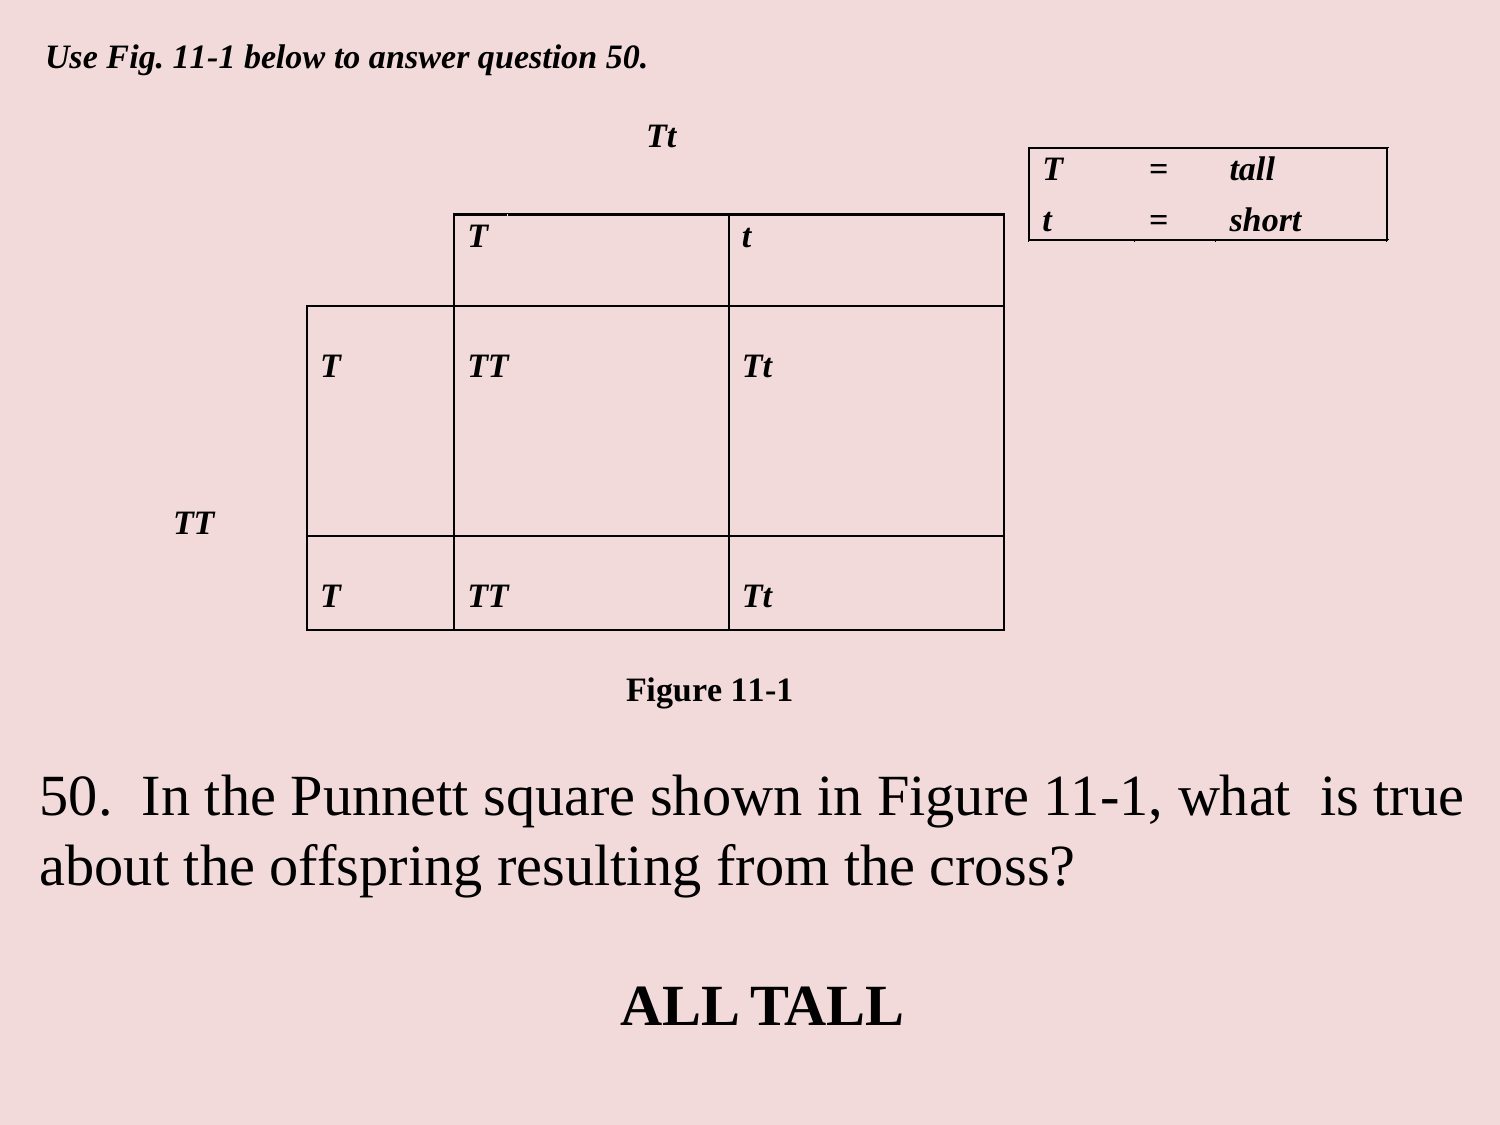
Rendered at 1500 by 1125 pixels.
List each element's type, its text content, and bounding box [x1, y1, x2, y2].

text_box 50. In the Punnett square shown in Figure 11-1, what is true about the offspring resulting from the cross? ALL TALL [24, 749, 1500, 1045]
picture [30, 37, 1412, 711]
